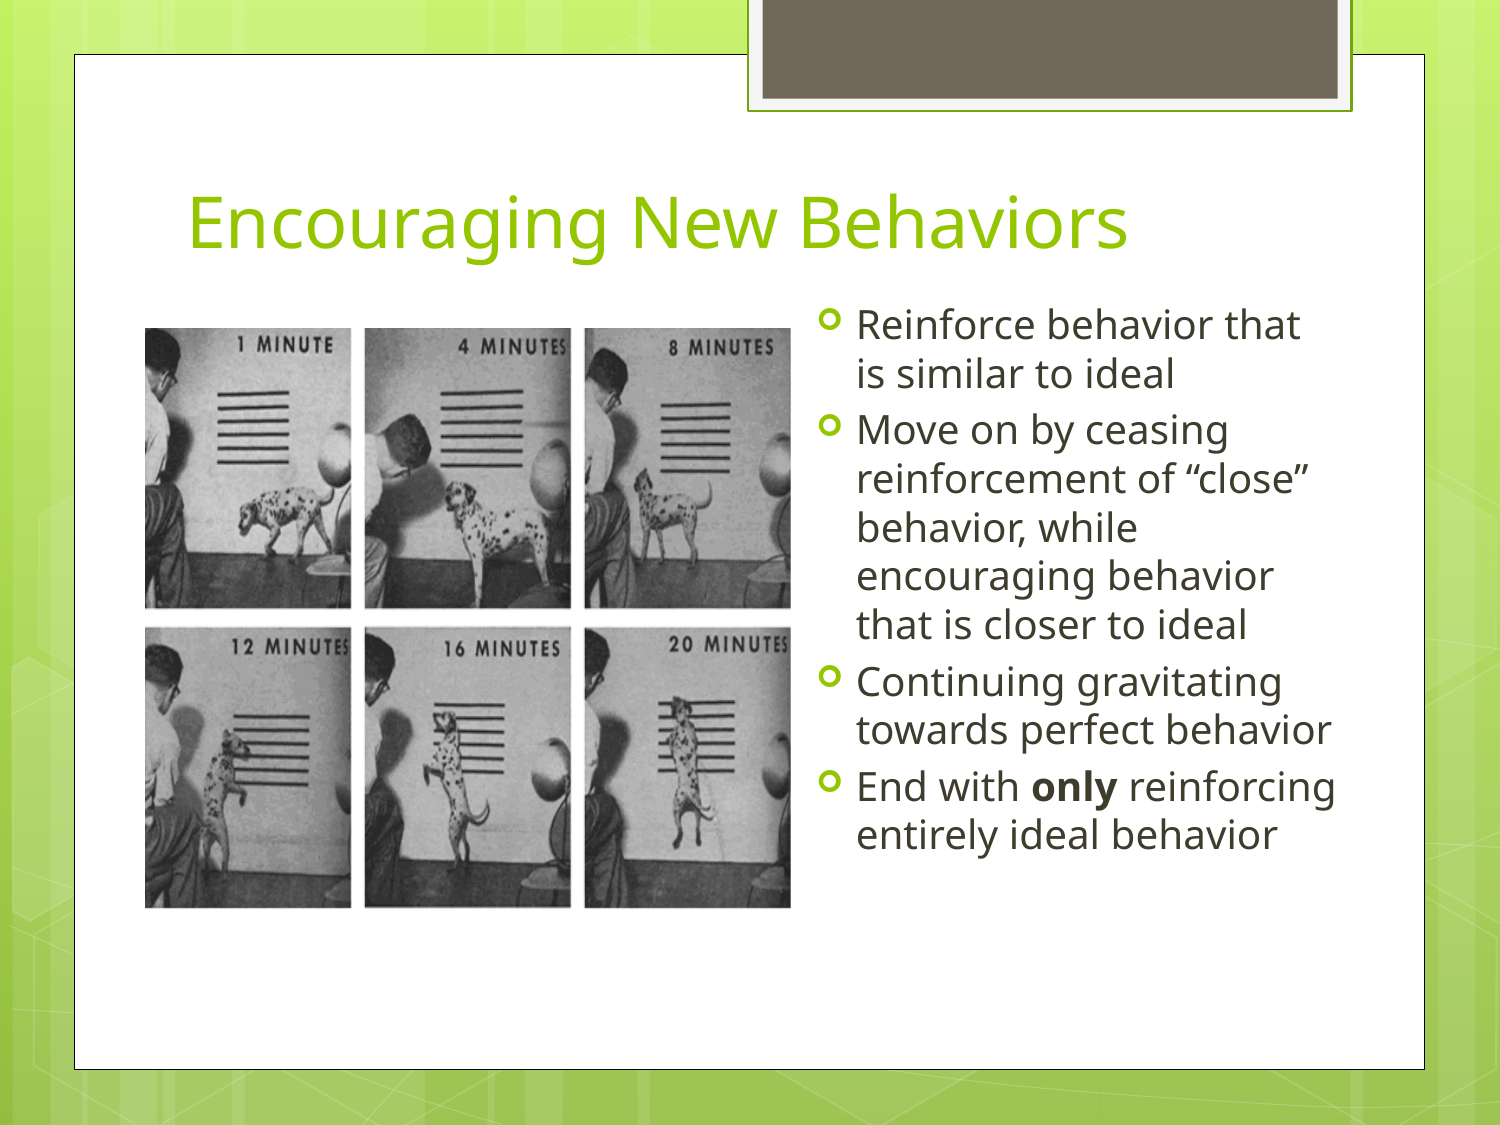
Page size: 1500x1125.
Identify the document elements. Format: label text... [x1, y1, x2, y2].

title Encouraging New Behaviors [171, 168, 1324, 328]
list Reinforce behavior that is similar to ideal Move on by ceasing reinforcement of “close” behavior, while encouraging behavior that is closer to ideal Continuing gravitating towards perfect behavior End with only reinforcing entirely ideal behavior [791, 291, 1355, 957]
picture [145, 328, 792, 910]
